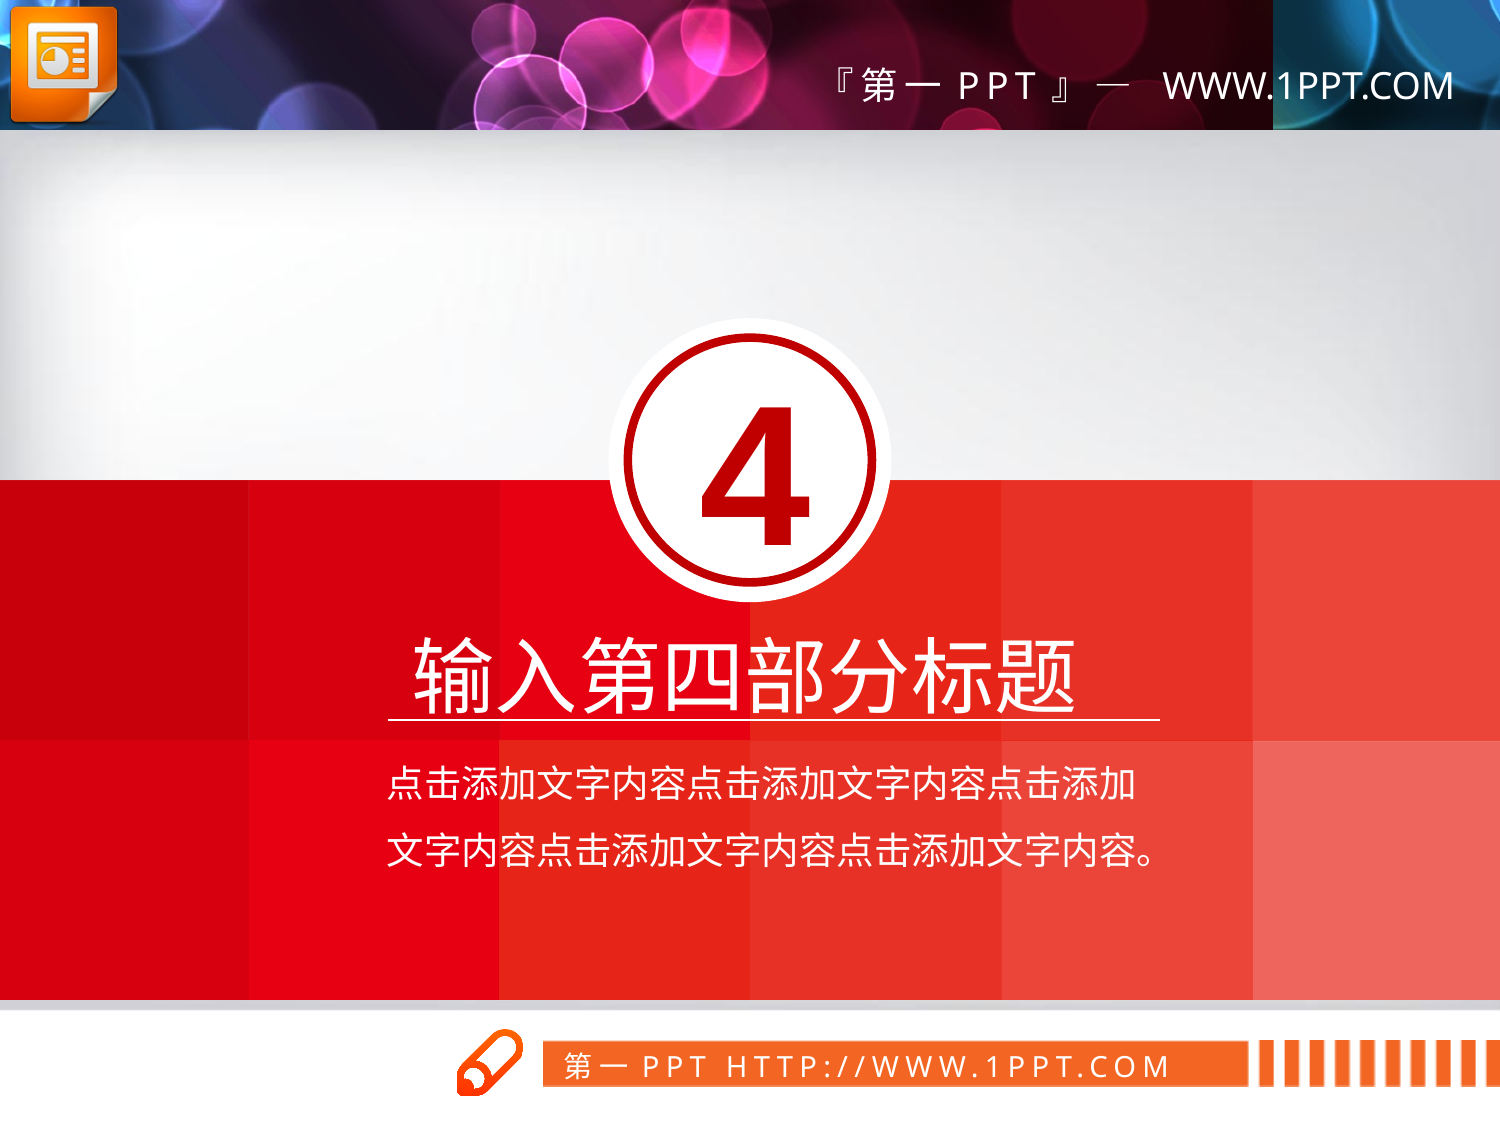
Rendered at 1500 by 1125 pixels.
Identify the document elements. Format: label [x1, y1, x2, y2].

text_box [608, 317, 892, 603]
picture [0, 0, 1500, 1012]
picture [543, 1040, 1500, 1087]
